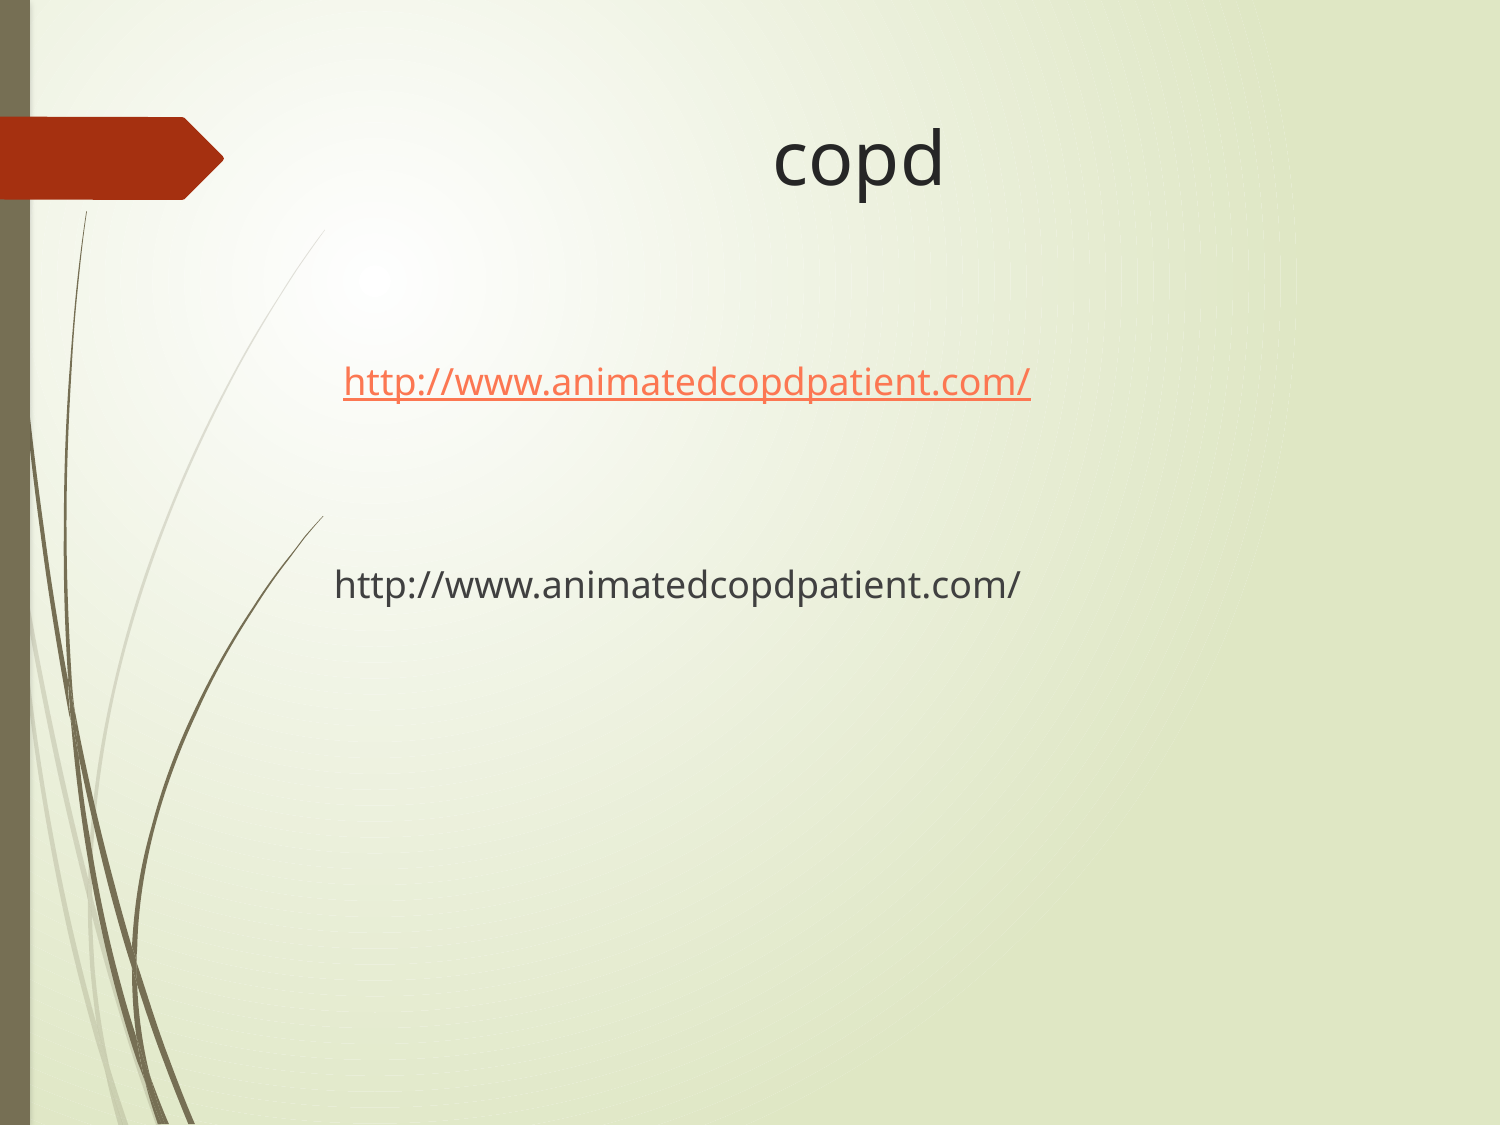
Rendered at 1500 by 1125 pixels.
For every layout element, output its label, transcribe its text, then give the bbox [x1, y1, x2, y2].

title copd [319, 102, 1400, 313]
list http://www.animatedcopdpatient.com/ http://www.animatedcopdpatient.com/ [318, 350, 1400, 970]
